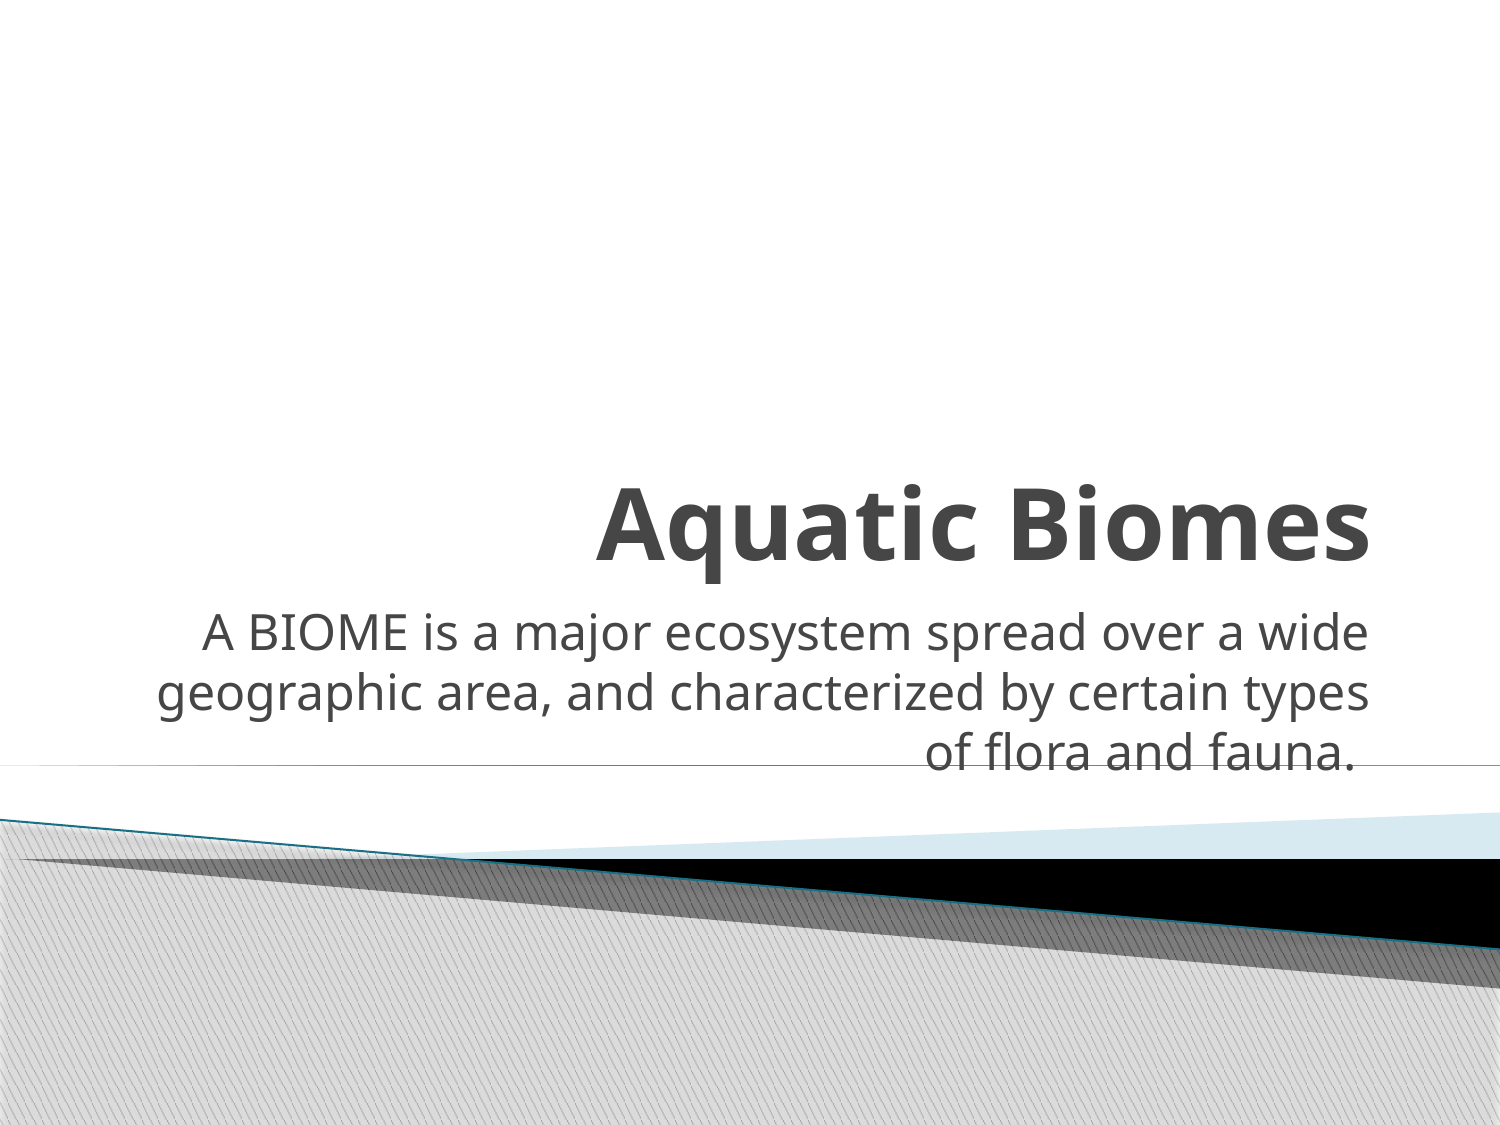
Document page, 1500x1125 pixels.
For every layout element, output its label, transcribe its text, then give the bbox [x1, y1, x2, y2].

title Aquatic Biomes [112, 287, 1388, 588]
subtitle A BIOME is a major ecosystem spread over a wide geographic area, and characterized by certain types of flora and fauna. [112, 592, 1388, 790]
picture [5, 859, 1500, 989]
